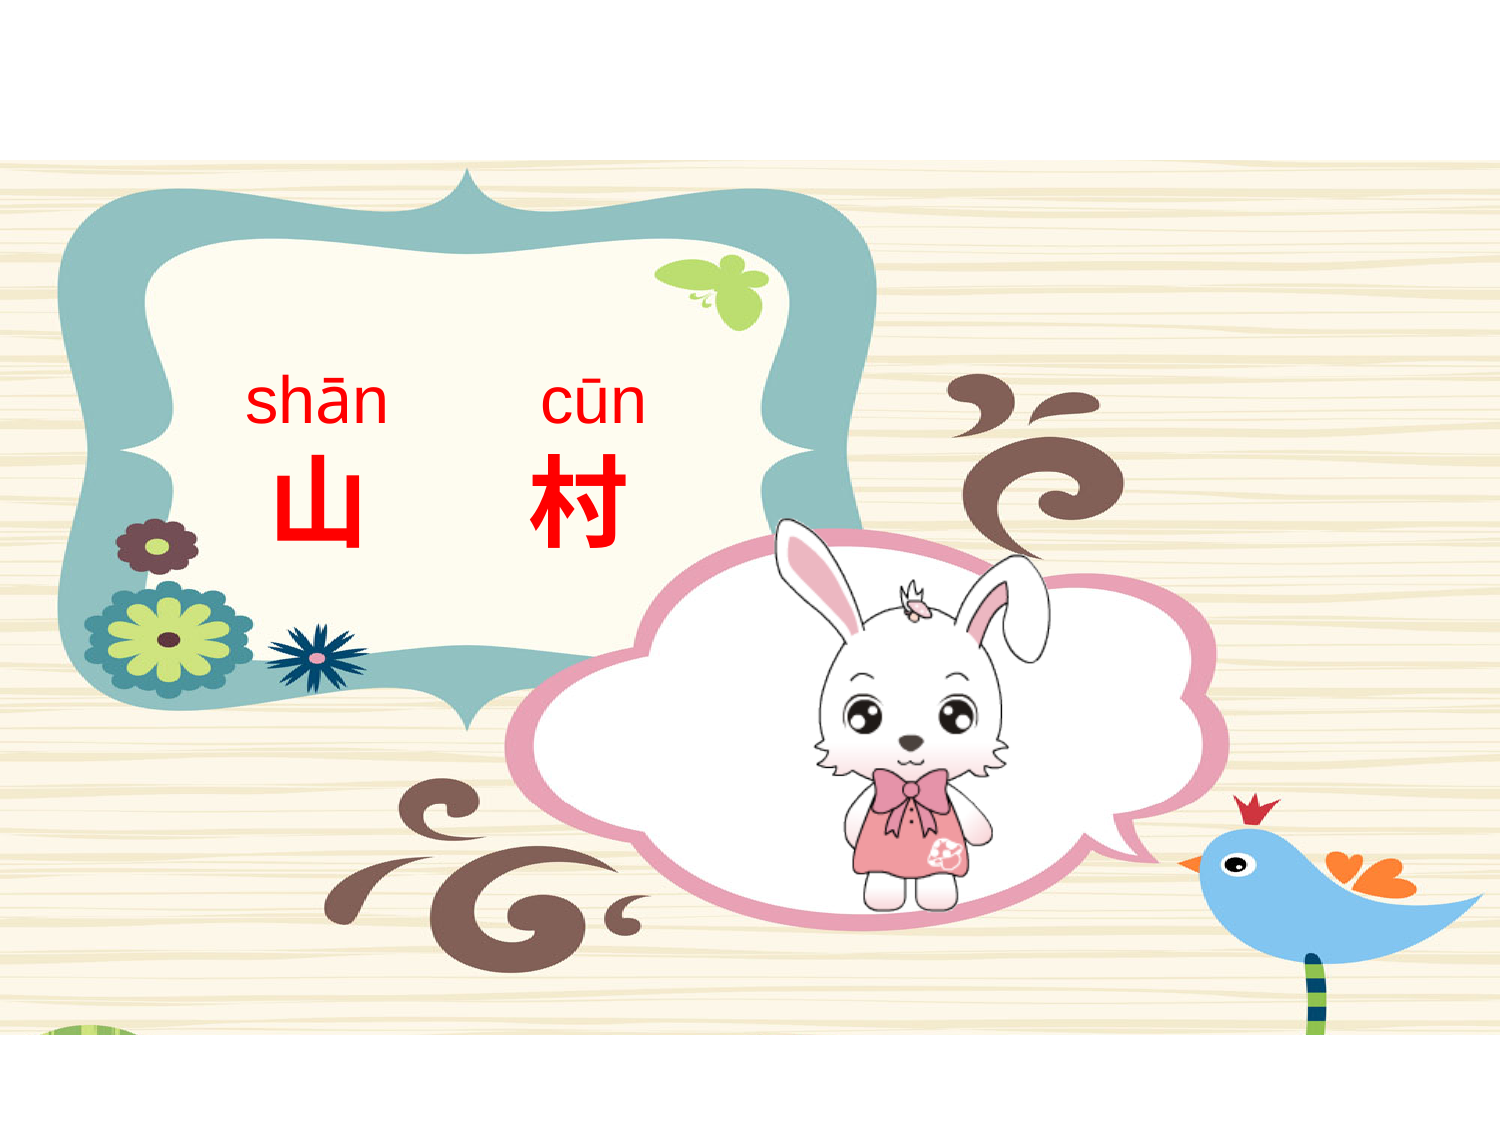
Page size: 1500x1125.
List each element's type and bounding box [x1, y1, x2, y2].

picture [0, 160, 1500, 1036]
